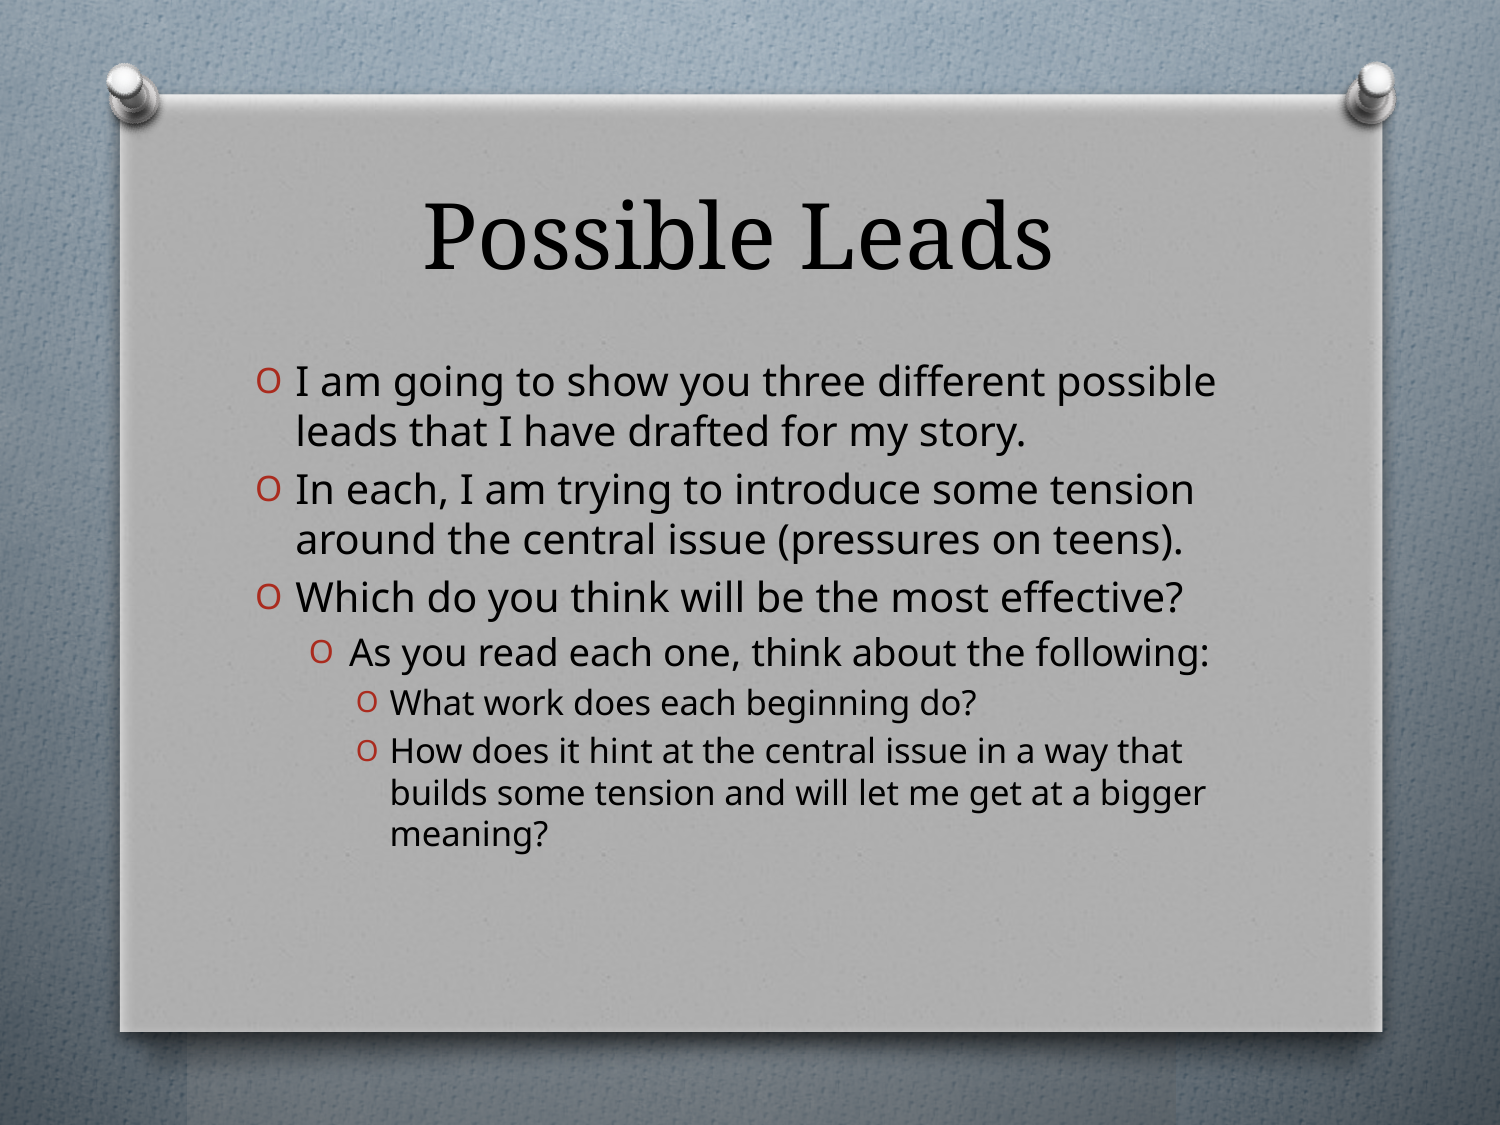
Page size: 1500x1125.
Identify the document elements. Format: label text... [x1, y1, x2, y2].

picture [1317, 35, 1439, 156]
title Possible Leads [179, 134, 1323, 332]
list I am going to show you three different possible leads that I have drafted for my story. In each, I am trying to introduce some tension around the central issue (pressures on teens). Which do you think will be the most effective? As you read each one, think about the following: What work does each beginning do? How does it hint at the central issue in a way that builds some tension and will let me get at a bigger meaning? [240, 347, 1257, 939]
picture [75, 29, 198, 153]
